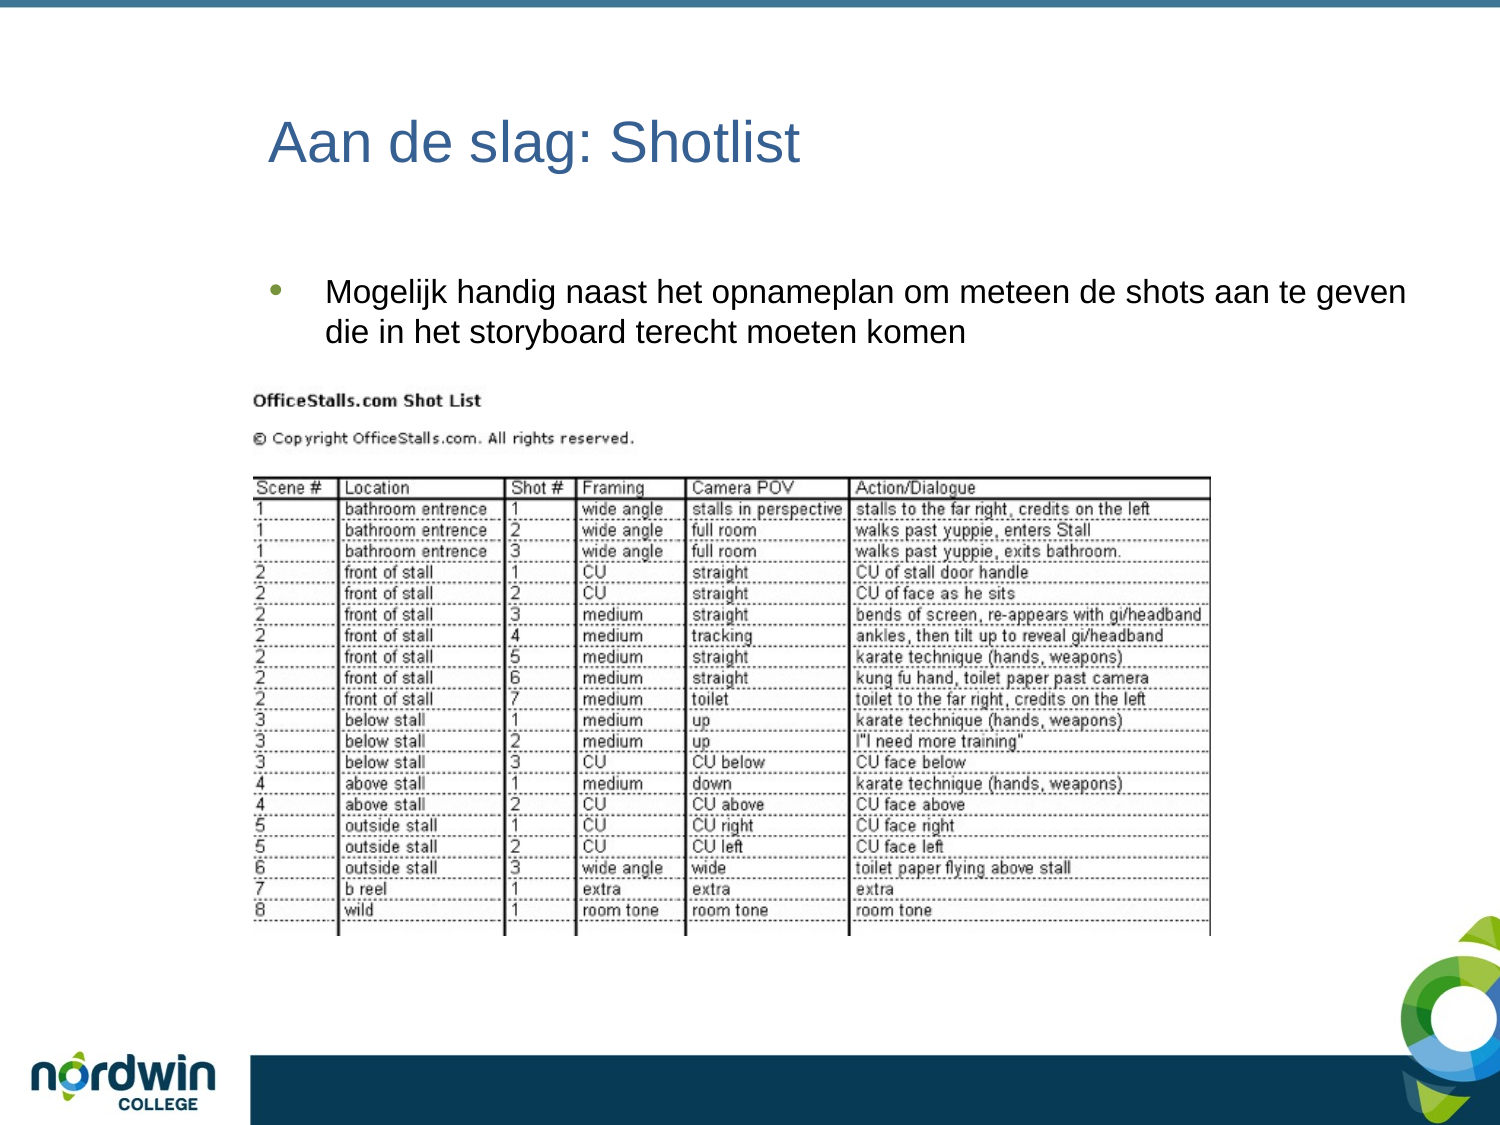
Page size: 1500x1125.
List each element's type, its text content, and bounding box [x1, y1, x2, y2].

title Aan de slag: Shotlist [253, 45, 1433, 233]
list Mogelijk handig naast het opnameplan om meteen de shots aan te geven die in het storyboard terecht moeten komen [253, 262, 1425, 1005]
picture [0, 0, 1500, 1125]
